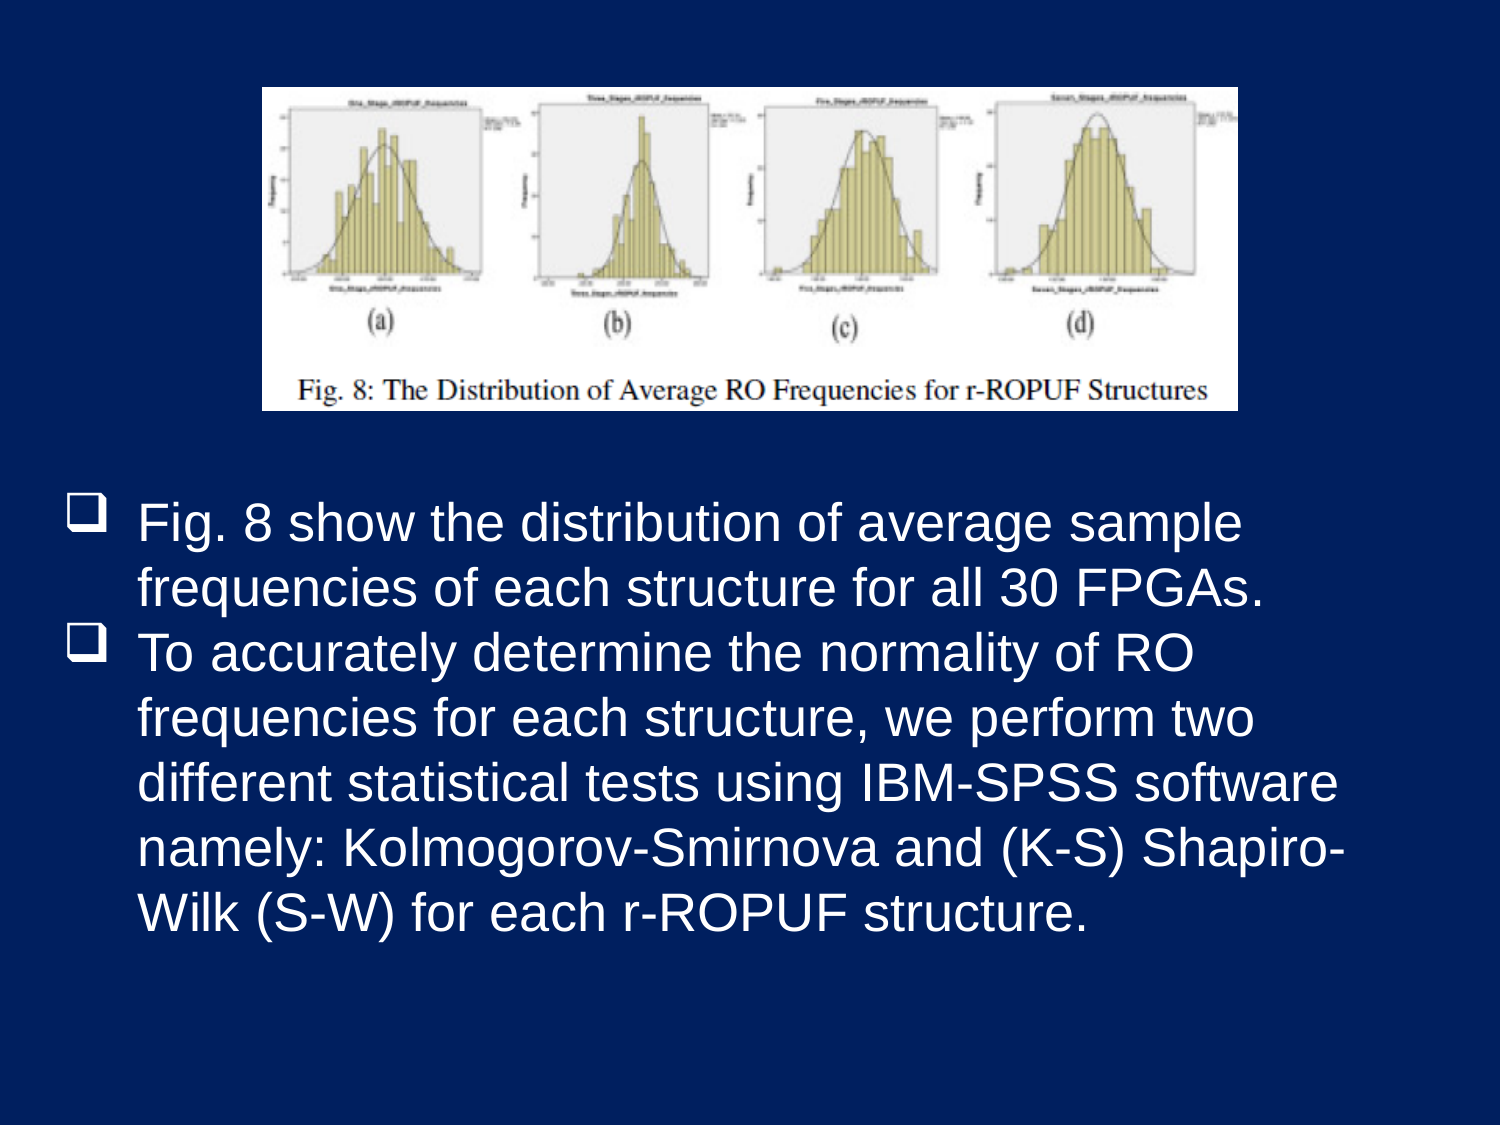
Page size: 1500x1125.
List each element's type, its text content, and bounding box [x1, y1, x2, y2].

list Fig. 8 show the distribution of average sample frequencies of each structure for all 30 FPGAs. To accurately determine the normality of RO frequencies for each structure, we perform two different statistical tests using IBM-SPSS software namely: Kolmogorov-Smirnova and (K-S) Shapiro- Wilk (S-W) for each r-ROPUF structure. [62, 487, 1437, 947]
picture [262, 87, 1238, 412]
